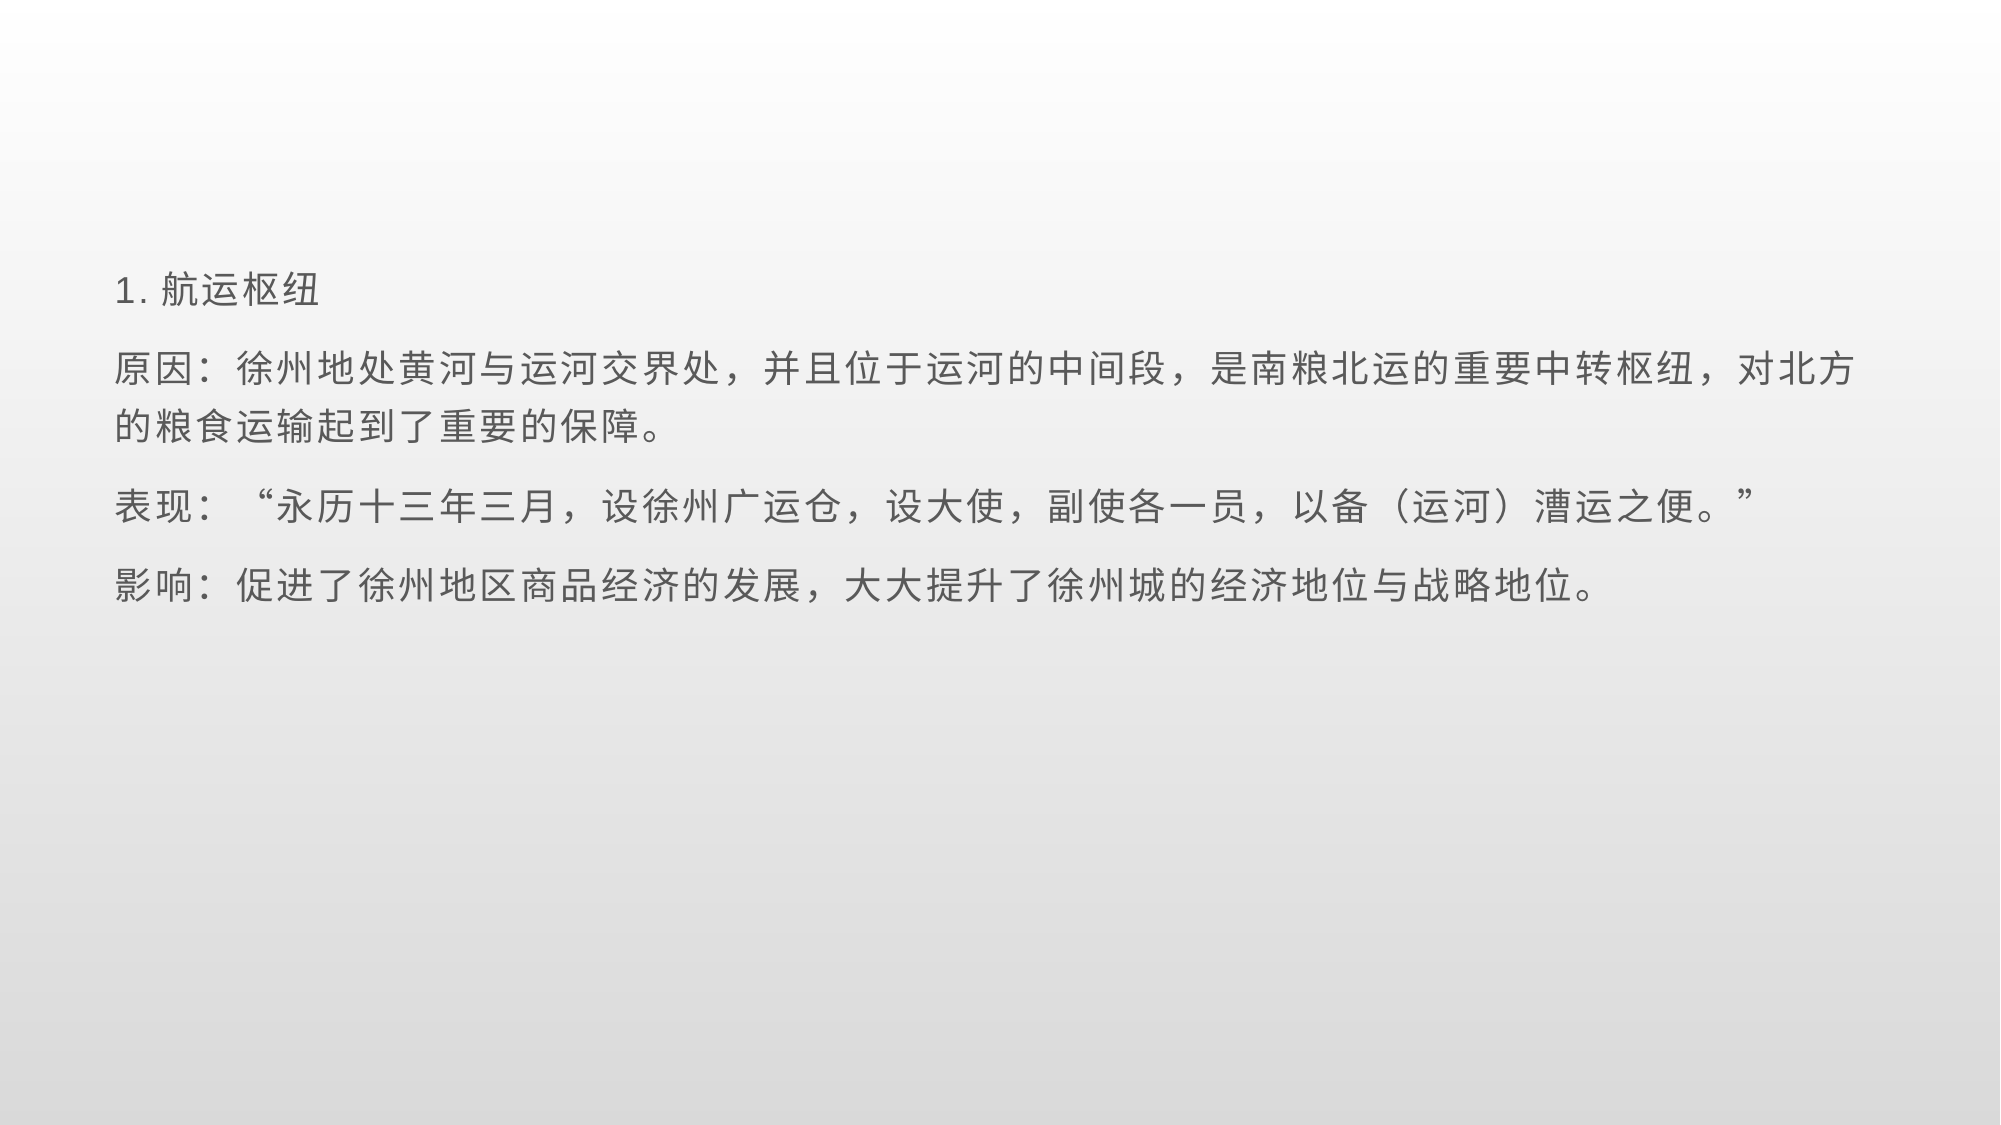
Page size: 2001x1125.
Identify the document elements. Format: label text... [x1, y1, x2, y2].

list 1.航运枢纽 原因：徐州地处黄河与运河交界处，并且位于运河的中间段，是南粮北运的重要中转枢纽，对北方的粮食运输起到了重要的保障。 表现：“永历十三年三月，设徐州广运仓，设大使，副使各一员，以备（运河）漕运之便。” 影响：促进了徐州地区商品经济的发展，大大提升了徐州城的经济地位与战略地位。 [99, 244, 1900, 1026]
